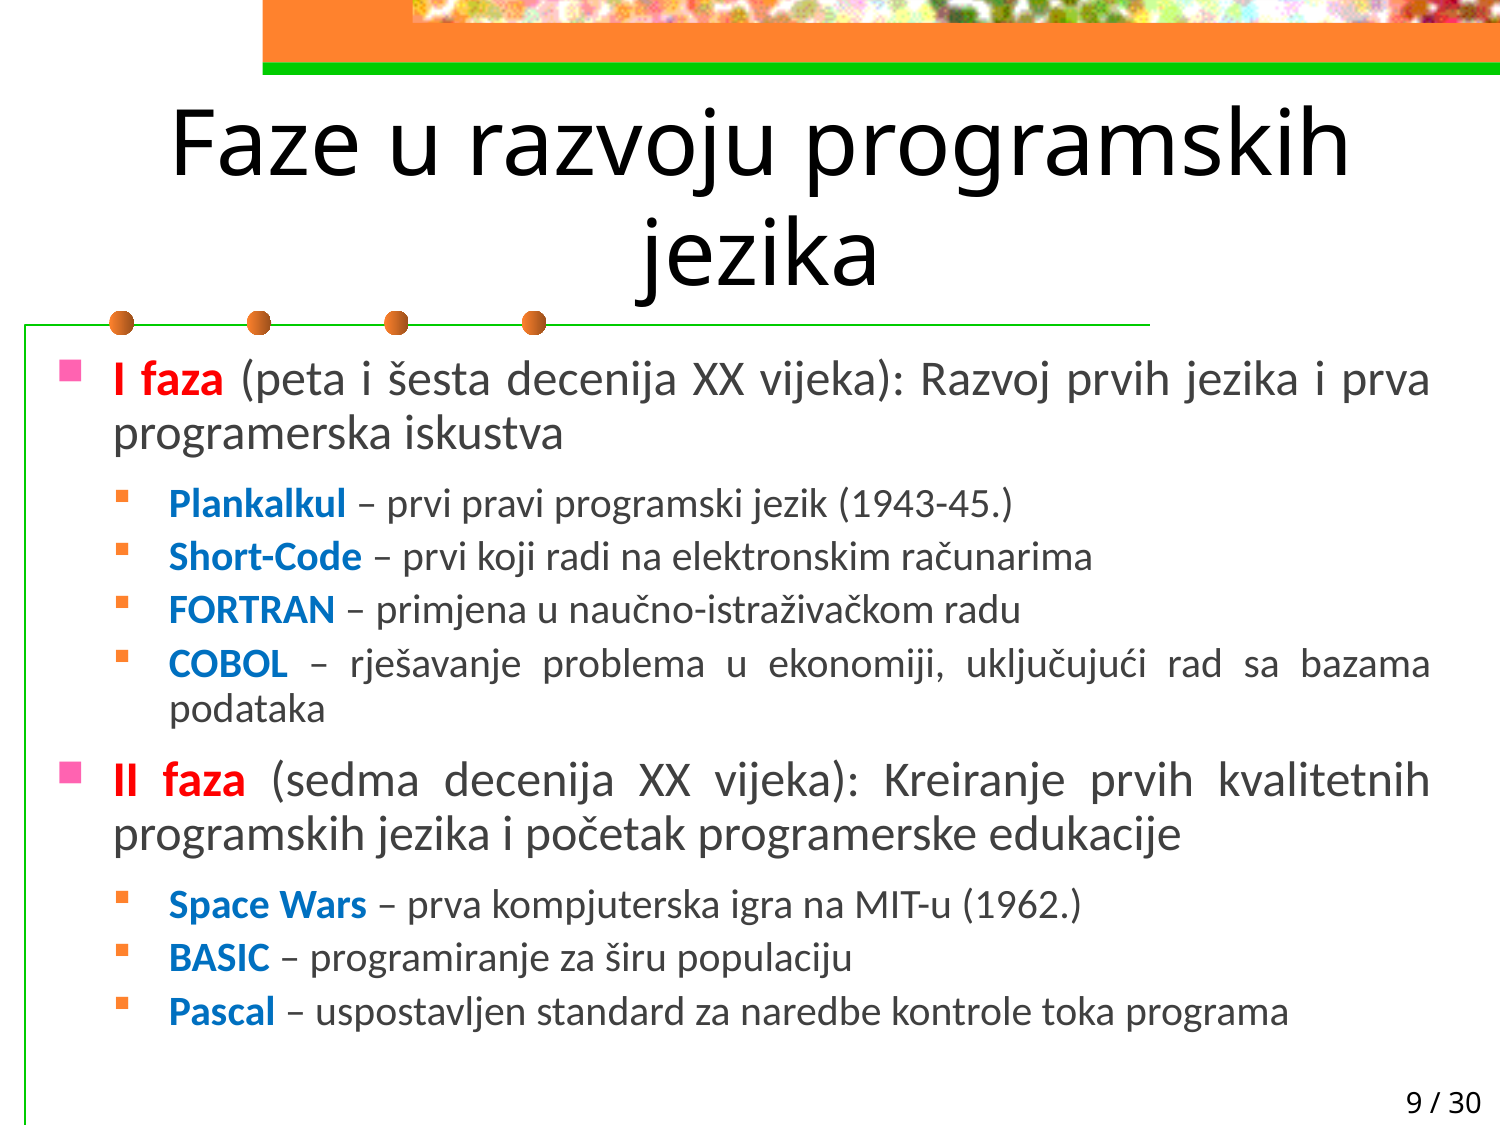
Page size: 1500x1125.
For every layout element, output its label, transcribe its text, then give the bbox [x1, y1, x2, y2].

slide_number 9 / 30 [1376, 1079, 1498, 1125]
picture [412, 0, 1500, 23]
title Faze u razvoju programskih jezika [41, 99, 1483, 288]
list I faza (peta i šesta decenija XX vijeka): Razvoj prvih jezika i prva programerska iskustva Plankalkul – prvi pravi programski jezik (1943-45.) Short-Code – prvi koji radi na elektronskim računarima FORTRAN – primjena u naučno-istraživačkom radu COBOL – rješavanje problema u ekonomiji, uključujući rad sa bazama podataka II faza (sedma decenija XX vijeka): Kreiranje prvih kvalitetnih programskih jezika i početak programerske edukacije Space Wars – prva kompjuterska igra na MIT-u (1962.) BASIC – programiranje za širu populaciju Pascal – uspostavljen standard za naredbe kontrole toka programa [41, 344, 1447, 1106]
